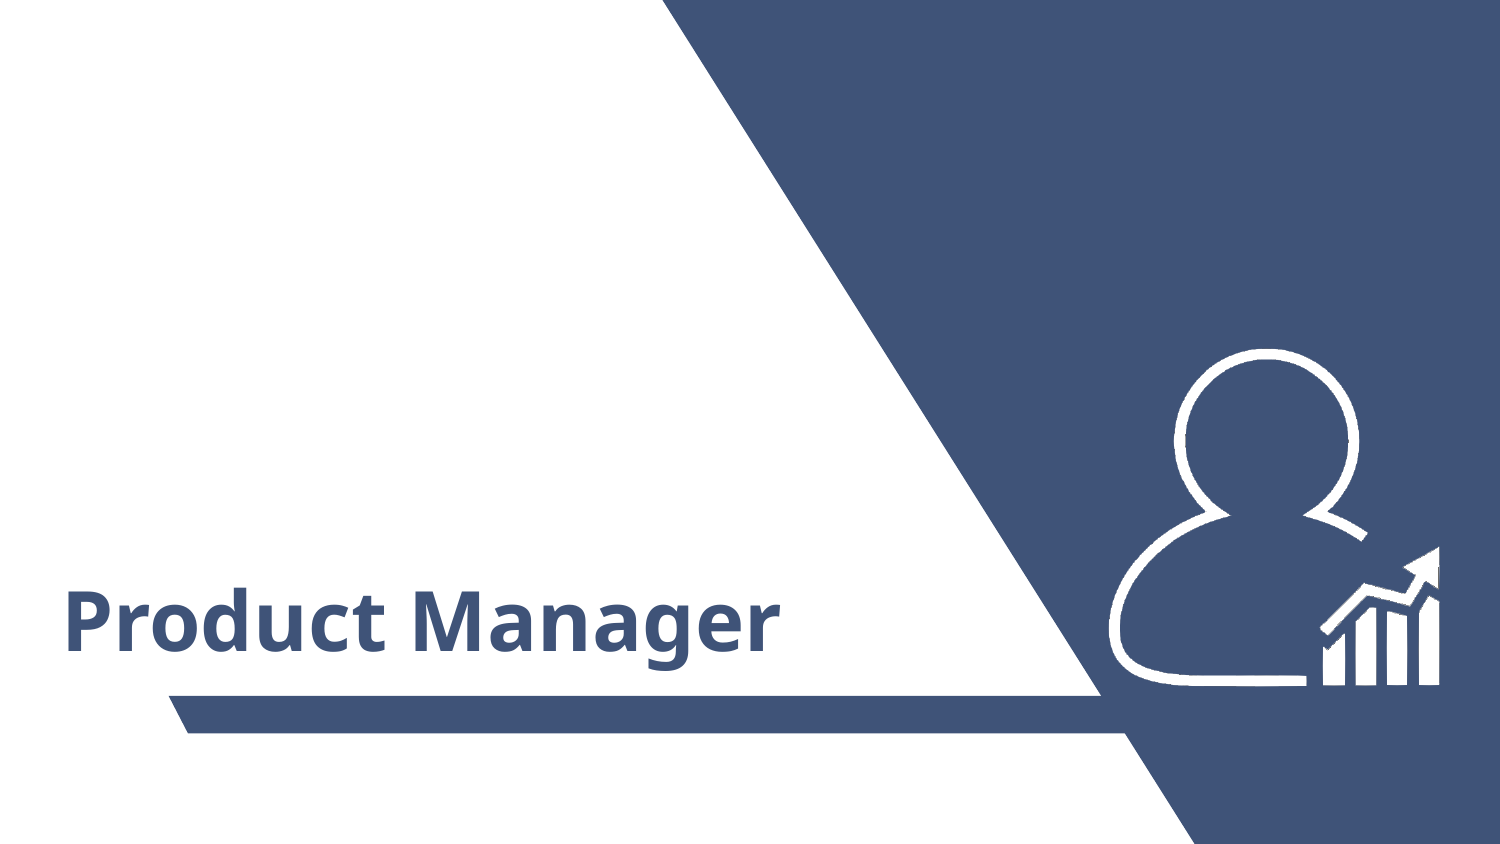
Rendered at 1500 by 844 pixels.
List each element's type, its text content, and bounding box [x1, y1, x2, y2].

picture [1088, 327, 1465, 716]
title Product Manager [46, 201, 1075, 683]
